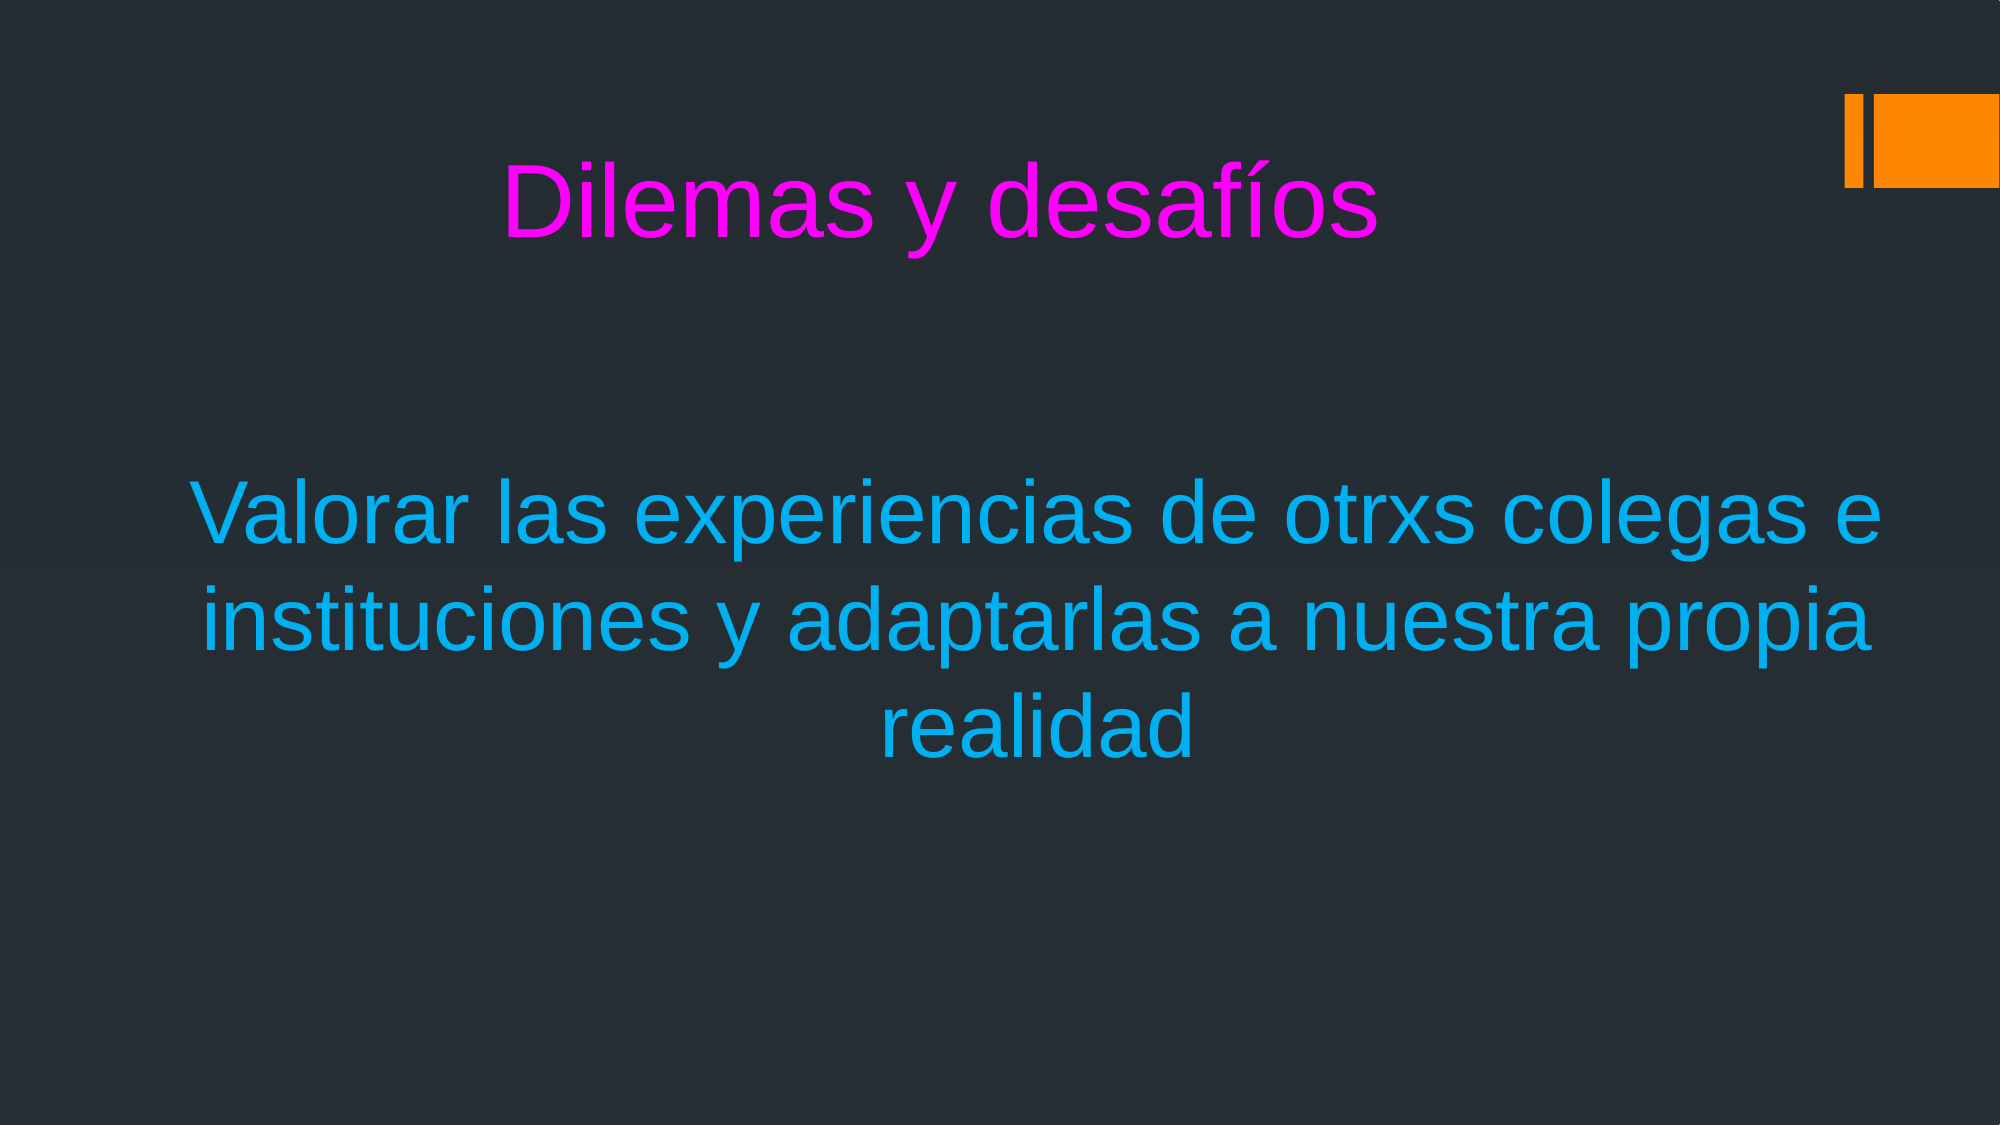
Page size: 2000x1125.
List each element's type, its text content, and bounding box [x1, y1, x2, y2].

list Valorar las experiencias de otrxs colegas e instituciones y adaptarlas a nuestra propia realidad [137, 397, 1933, 787]
title Dilemas y desafíos [184, 78, 1697, 266]
